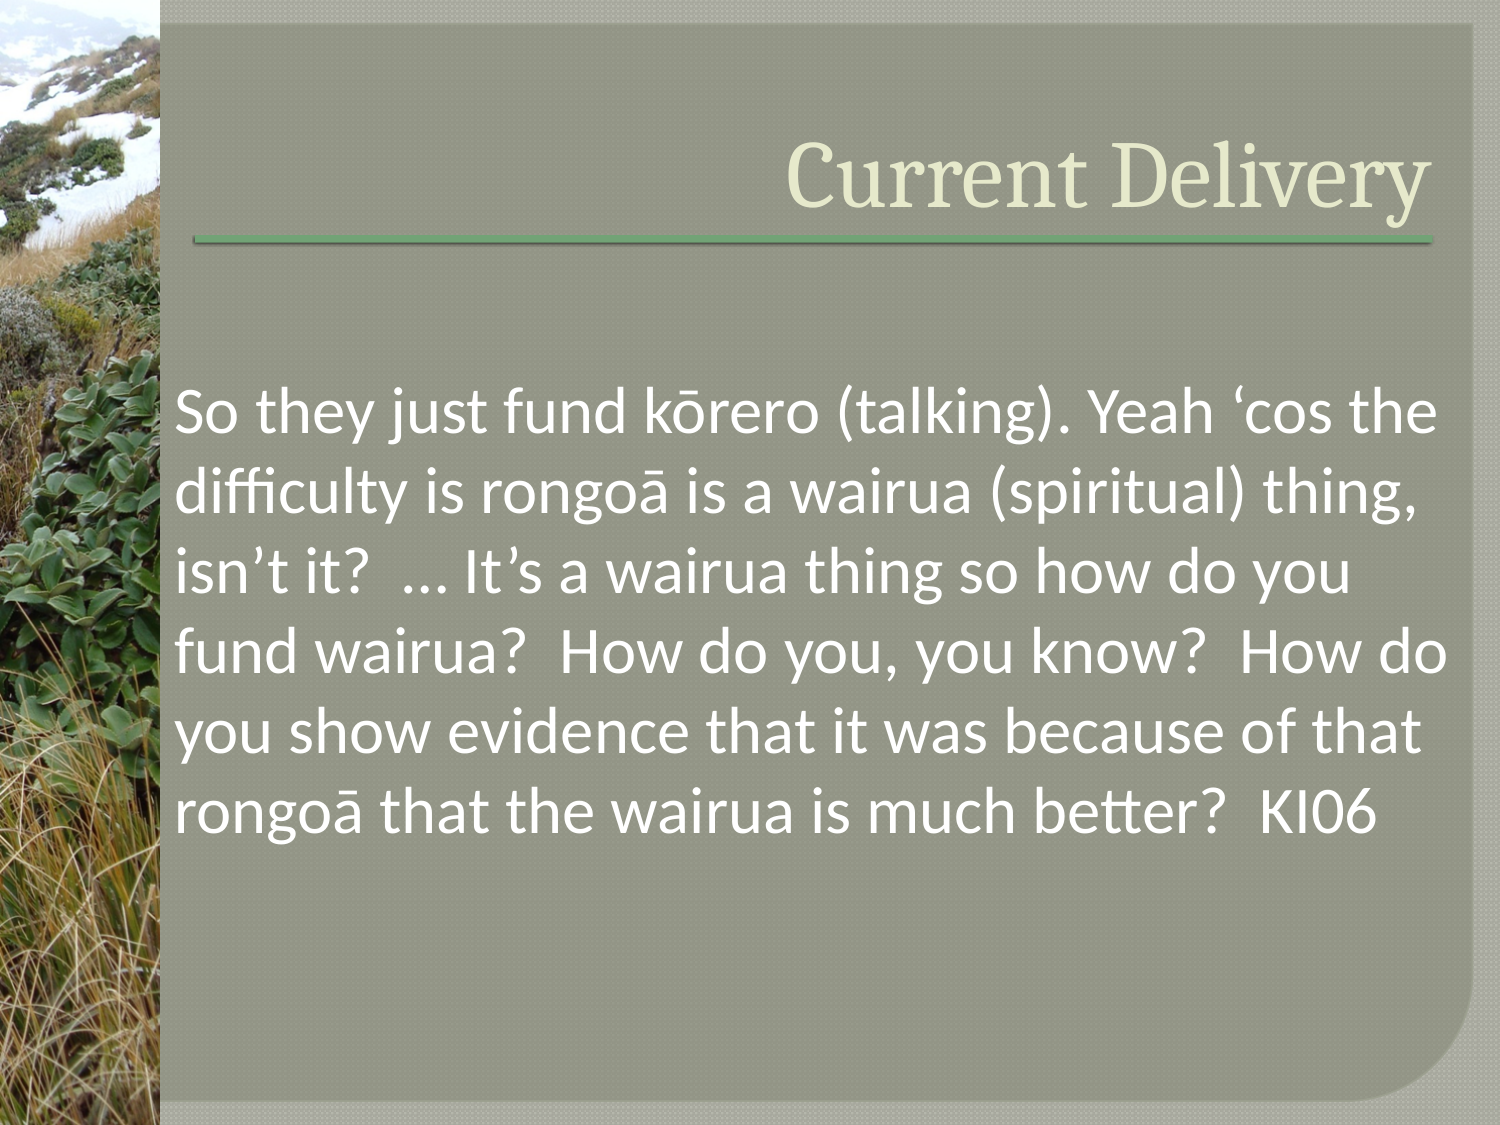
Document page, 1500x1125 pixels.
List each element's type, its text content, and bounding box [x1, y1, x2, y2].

picture [0, 0, 160, 1125]
title Current Delivery [180, 46, 1447, 234]
list So they just fund kōrero (talking). Yeah ‘cos the difficulty is rongoā is a wairua (spiritual) thing, isn’t it? … It’s a wairua thing so how do you fund wairua? How do you, you know? How do you show evidence that it was because of that rongoā that the wairua is much better? KI06 [159, 278, 1496, 1022]
